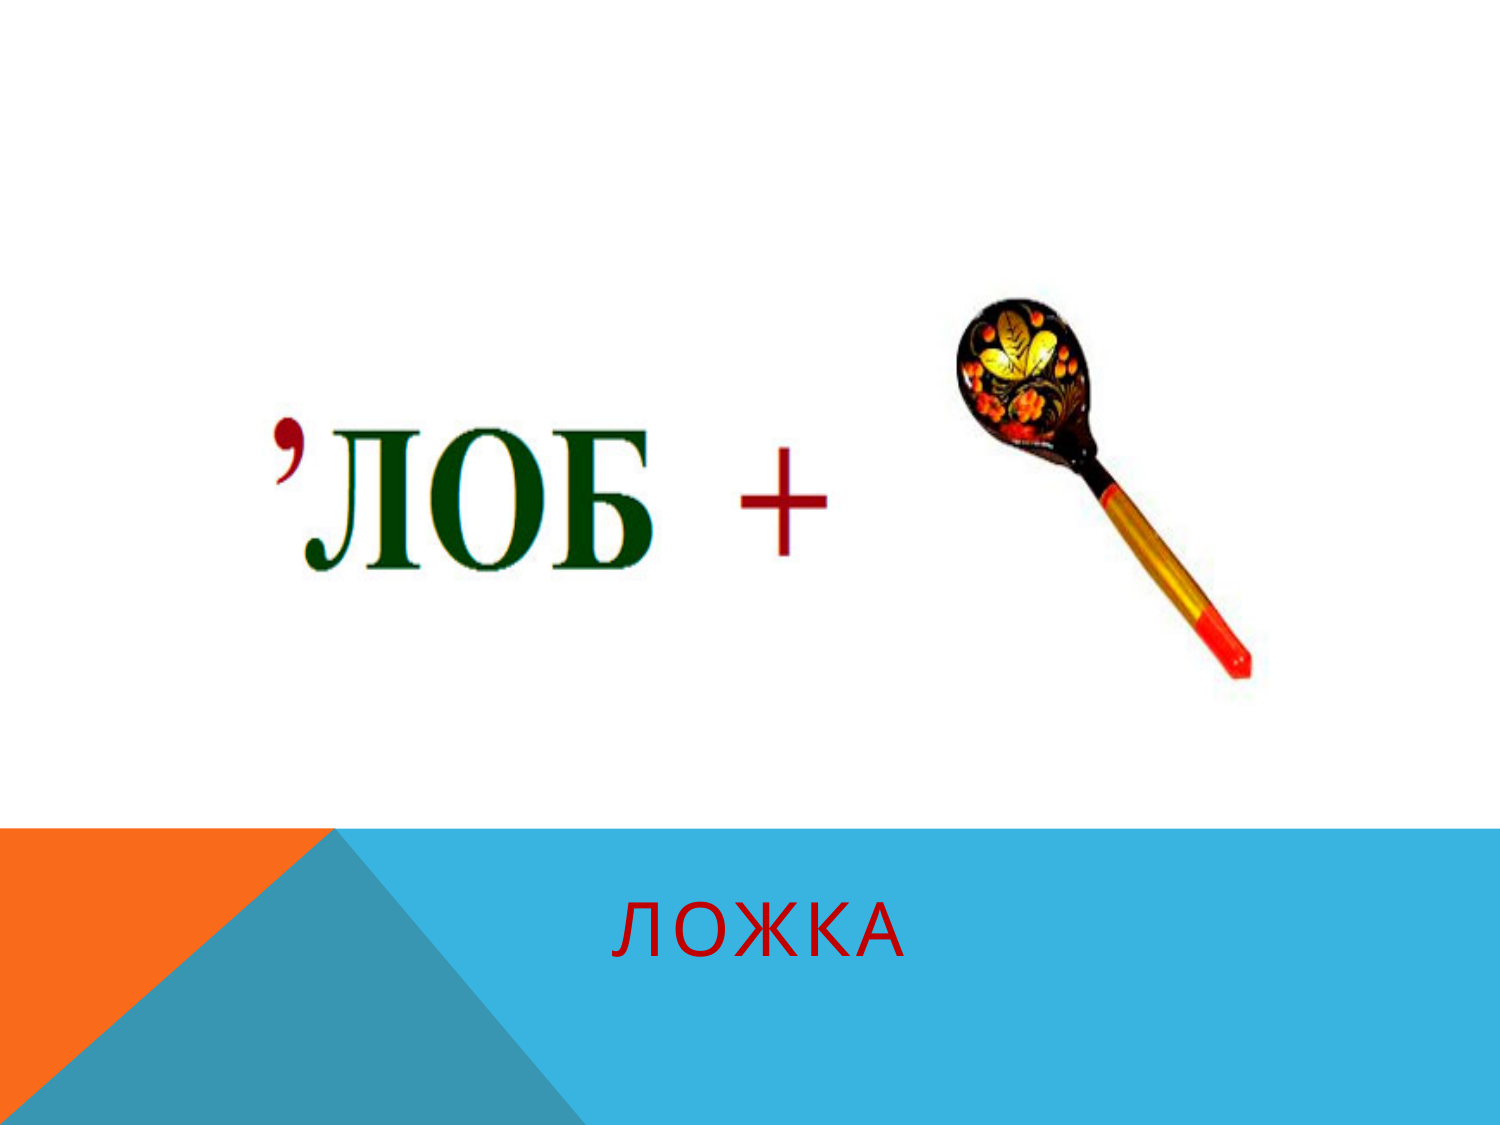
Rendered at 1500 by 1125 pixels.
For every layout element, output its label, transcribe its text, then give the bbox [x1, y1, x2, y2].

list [206, 278, 1312, 744]
title ЛОЖКА [141, 881, 1376, 972]
